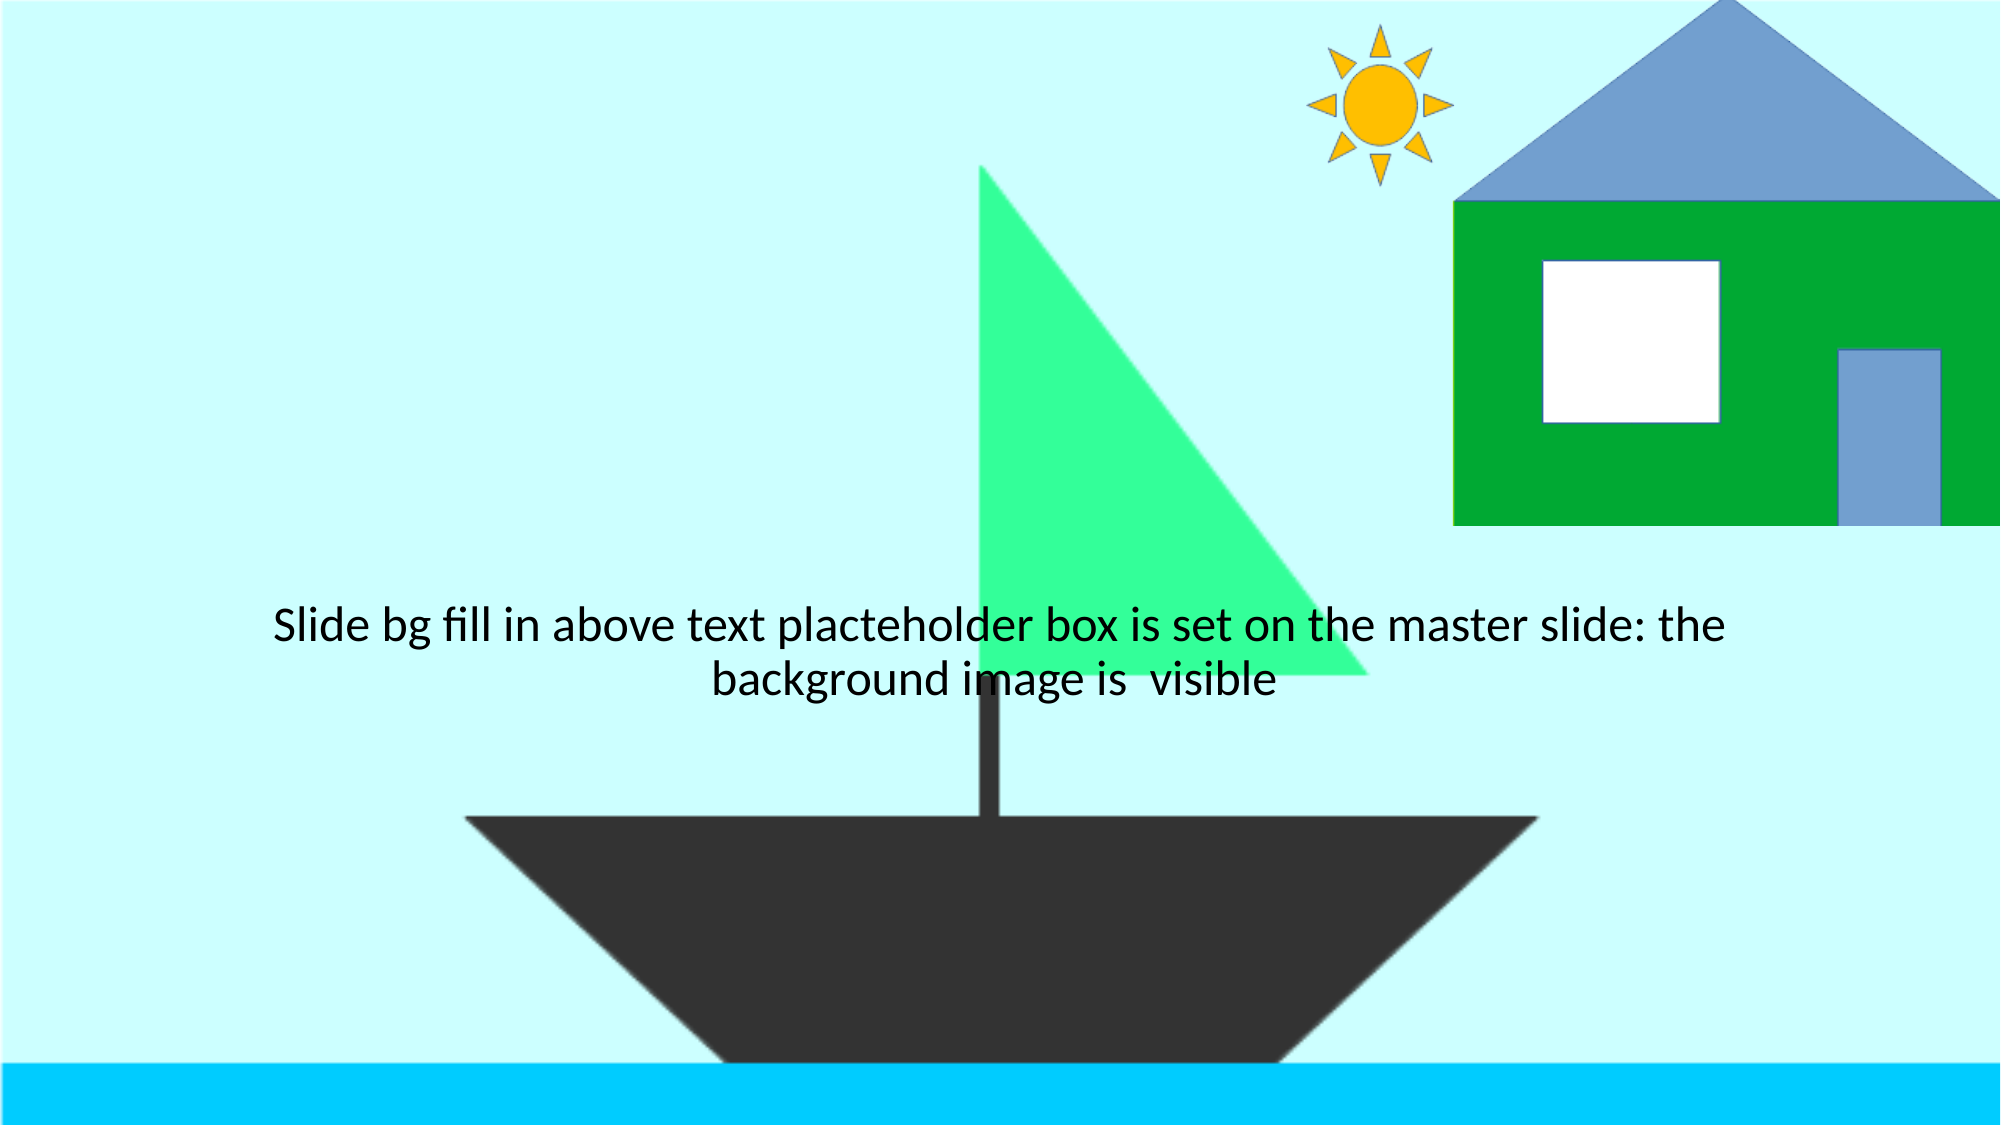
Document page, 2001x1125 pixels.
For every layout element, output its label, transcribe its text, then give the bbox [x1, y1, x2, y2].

subtitle Slide bg fill in above text placteholder box is set on the master slide: the background image is visible [249, 590, 1750, 863]
picture [0, 0, 2001, 1125]
